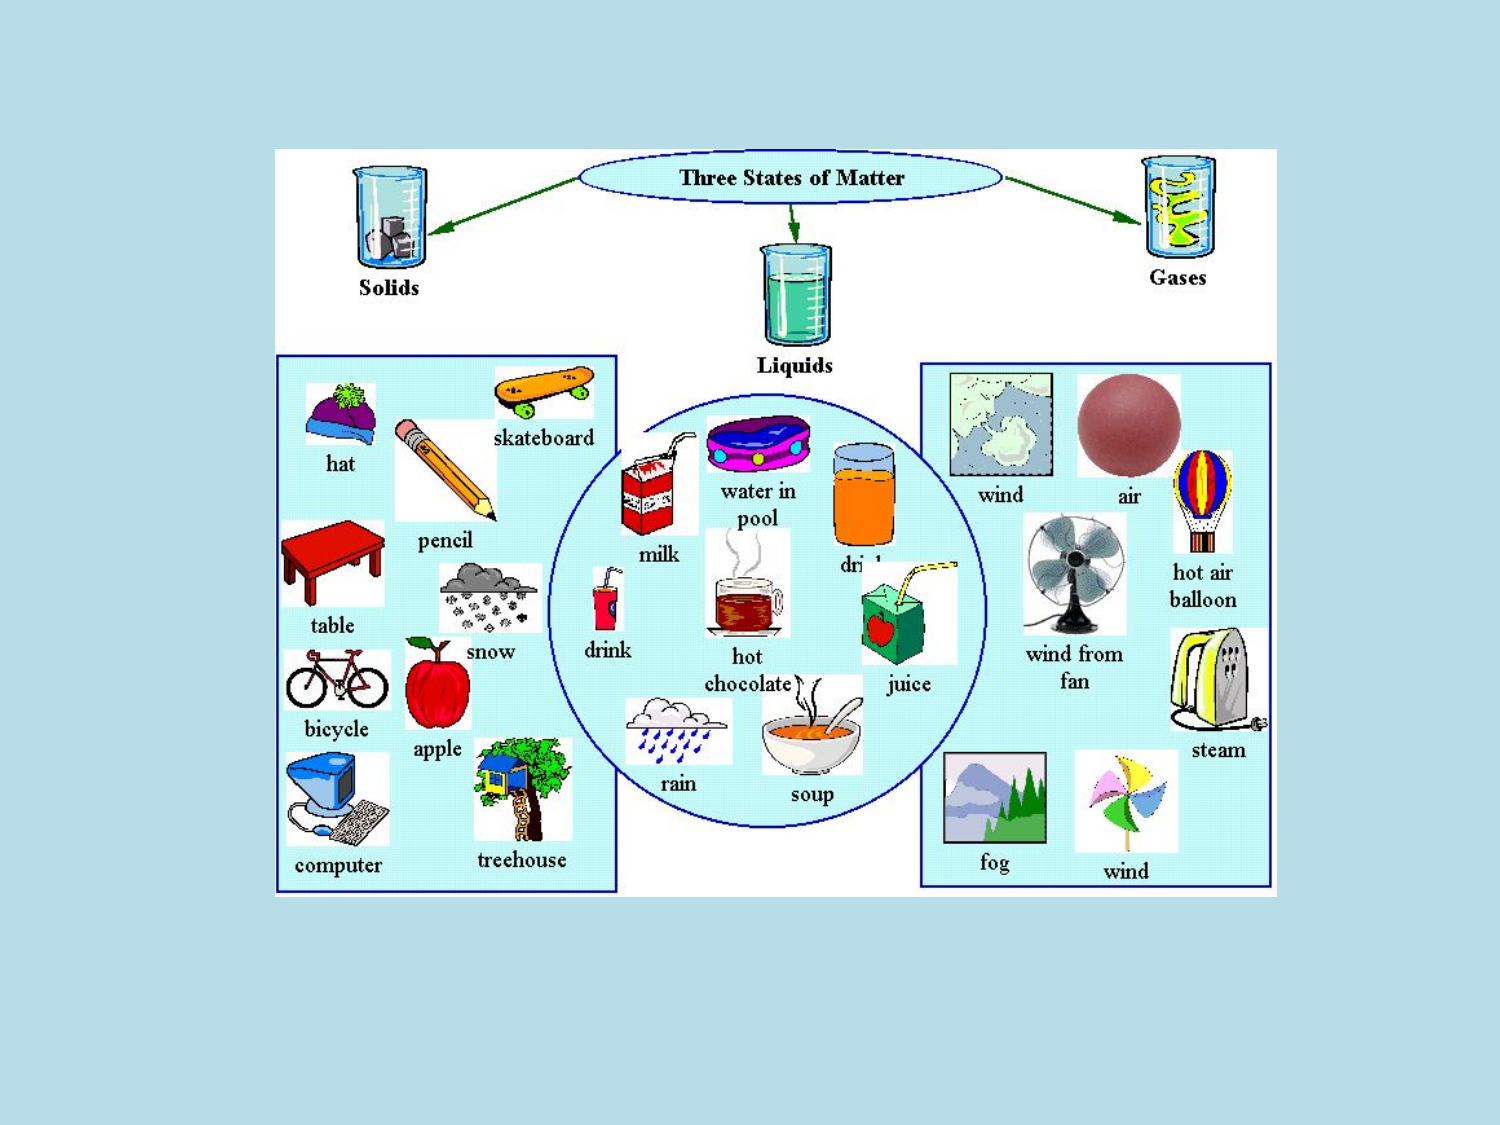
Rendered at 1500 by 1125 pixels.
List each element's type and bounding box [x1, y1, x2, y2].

picture [274, 149, 1277, 898]
